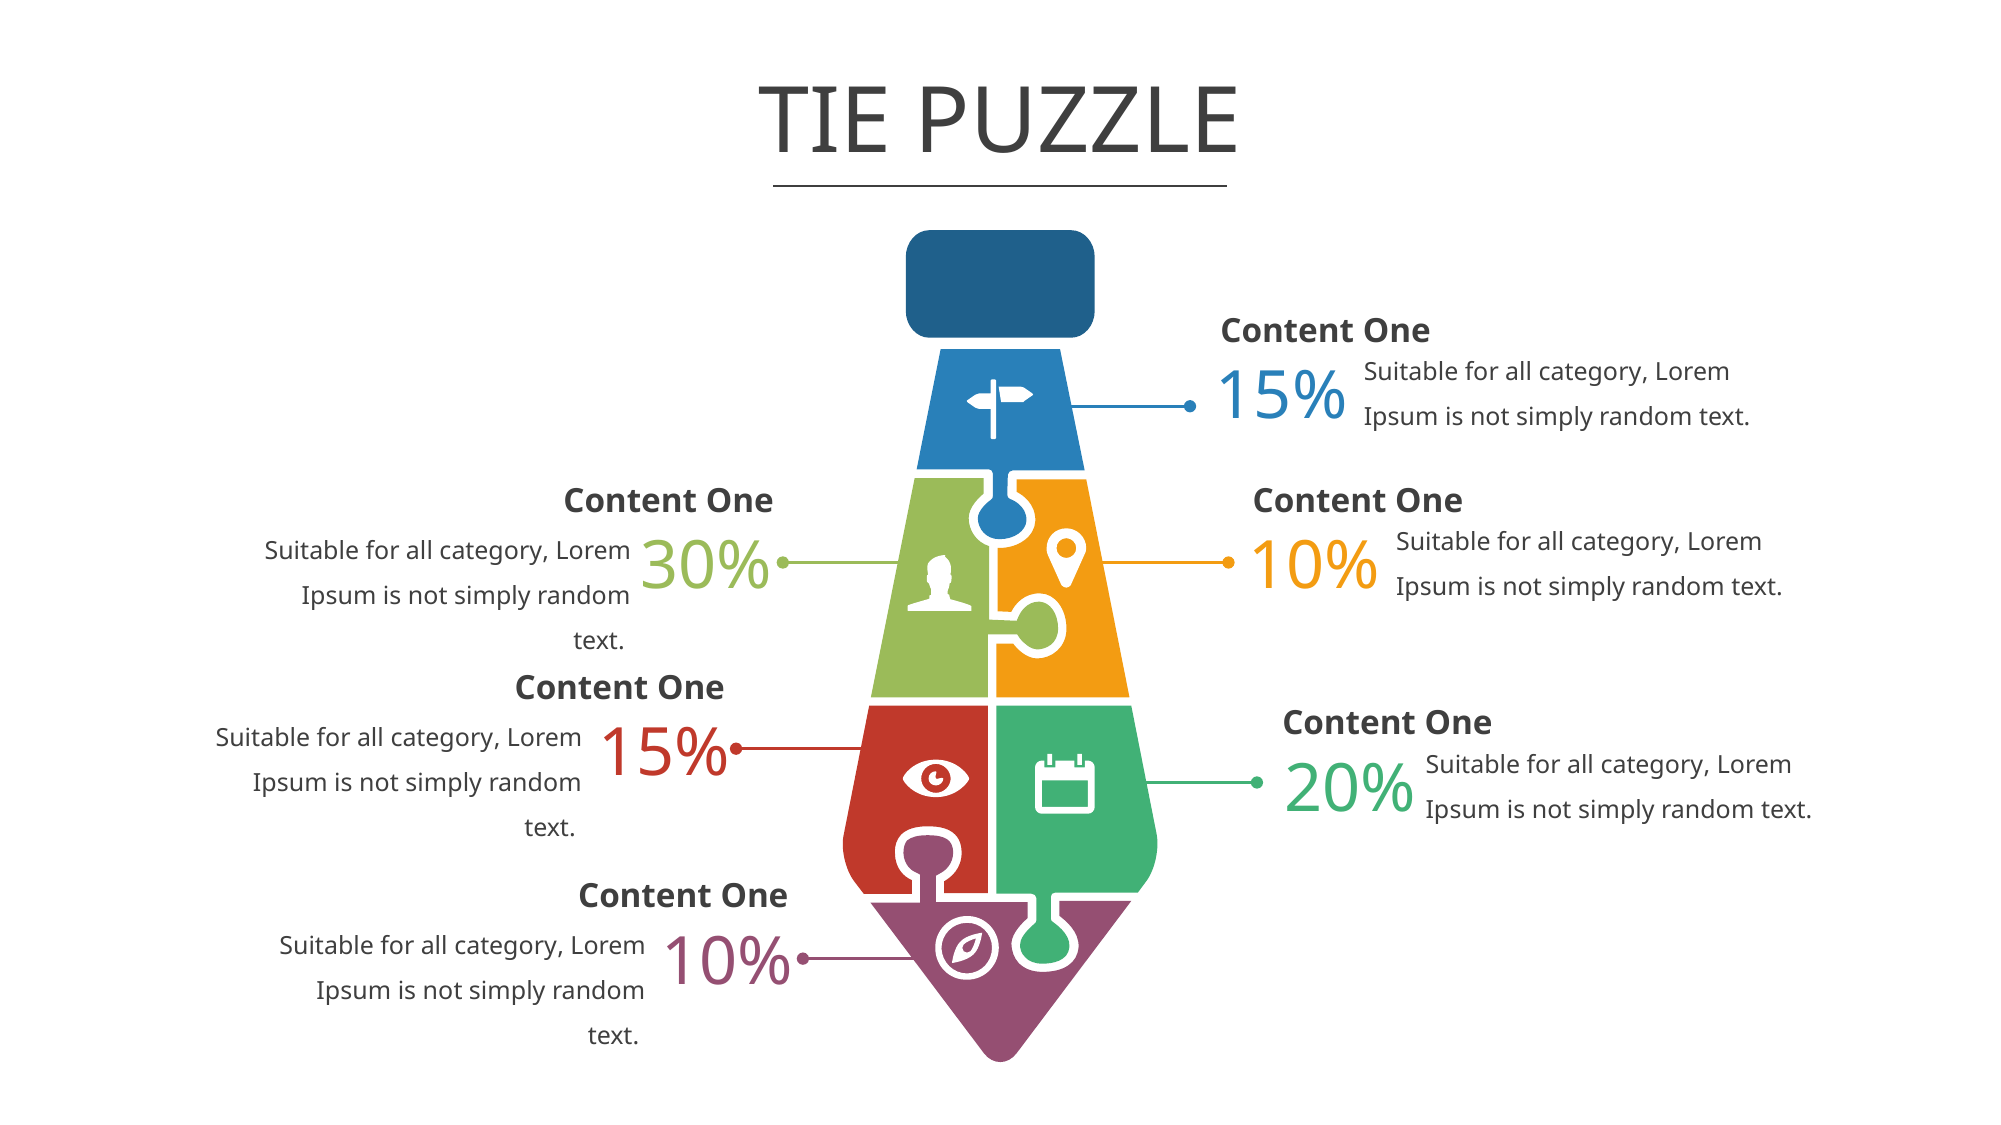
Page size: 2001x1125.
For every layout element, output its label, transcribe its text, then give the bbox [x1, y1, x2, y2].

text_box Content One [548, 472, 789, 527]
text_box [1035, 760, 1095, 814]
text_box [1077, 753, 1082, 765]
text_box [996, 479, 1130, 698]
text_box Suitable for all category, Lorem Ipsum is not simply random text. [233, 512, 646, 662]
text_box Suitable for all category, Lorem Ipsum is not simply random text. [1381, 503, 1848, 609]
text_box [966, 379, 997, 440]
text_box Suitable for all category, Lorem Ipsum is not simply random text. [184, 699, 598, 849]
text_box [870, 478, 1059, 698]
text_box 10% [646, 910, 808, 1005]
text_box 15% [1200, 344, 1363, 440]
text_box [935, 916, 999, 980]
text_box [998, 386, 1034, 403]
text_box [907, 555, 972, 611]
text_box [842, 705, 988, 894]
text_box 15% [583, 701, 745, 797]
text_box Content One [499, 658, 740, 701]
text_box [996, 705, 1158, 964]
text_box [905, 230, 1095, 338]
text_box 10% [1233, 514, 1396, 610]
text_box Suitable for all category, Lorem Ipsum is not simply random text. [1410, 725, 1877, 831]
text_box [1047, 753, 1053, 765]
text_box Content One [1205, 301, 1446, 344]
text_box Suitable for all category, Lorem Ipsum is not simply random text. [248, 907, 661, 1057]
text_box Content One [563, 867, 804, 910]
text_box 20% [1269, 736, 1431, 832]
text_box Suitable for all category, Lorem Ipsum is not simply random text. [1349, 333, 1815, 438]
text_box [902, 759, 970, 798]
text_box [1046, 528, 1087, 588]
text_box [916, 349, 1085, 540]
text_box [870, 835, 1132, 1063]
text_box Content One [1267, 694, 1508, 749]
text_box Content One [1237, 471, 1479, 514]
text_box 30% [625, 514, 787, 610]
title TIE PUZZLE [137, 59, 1863, 186]
